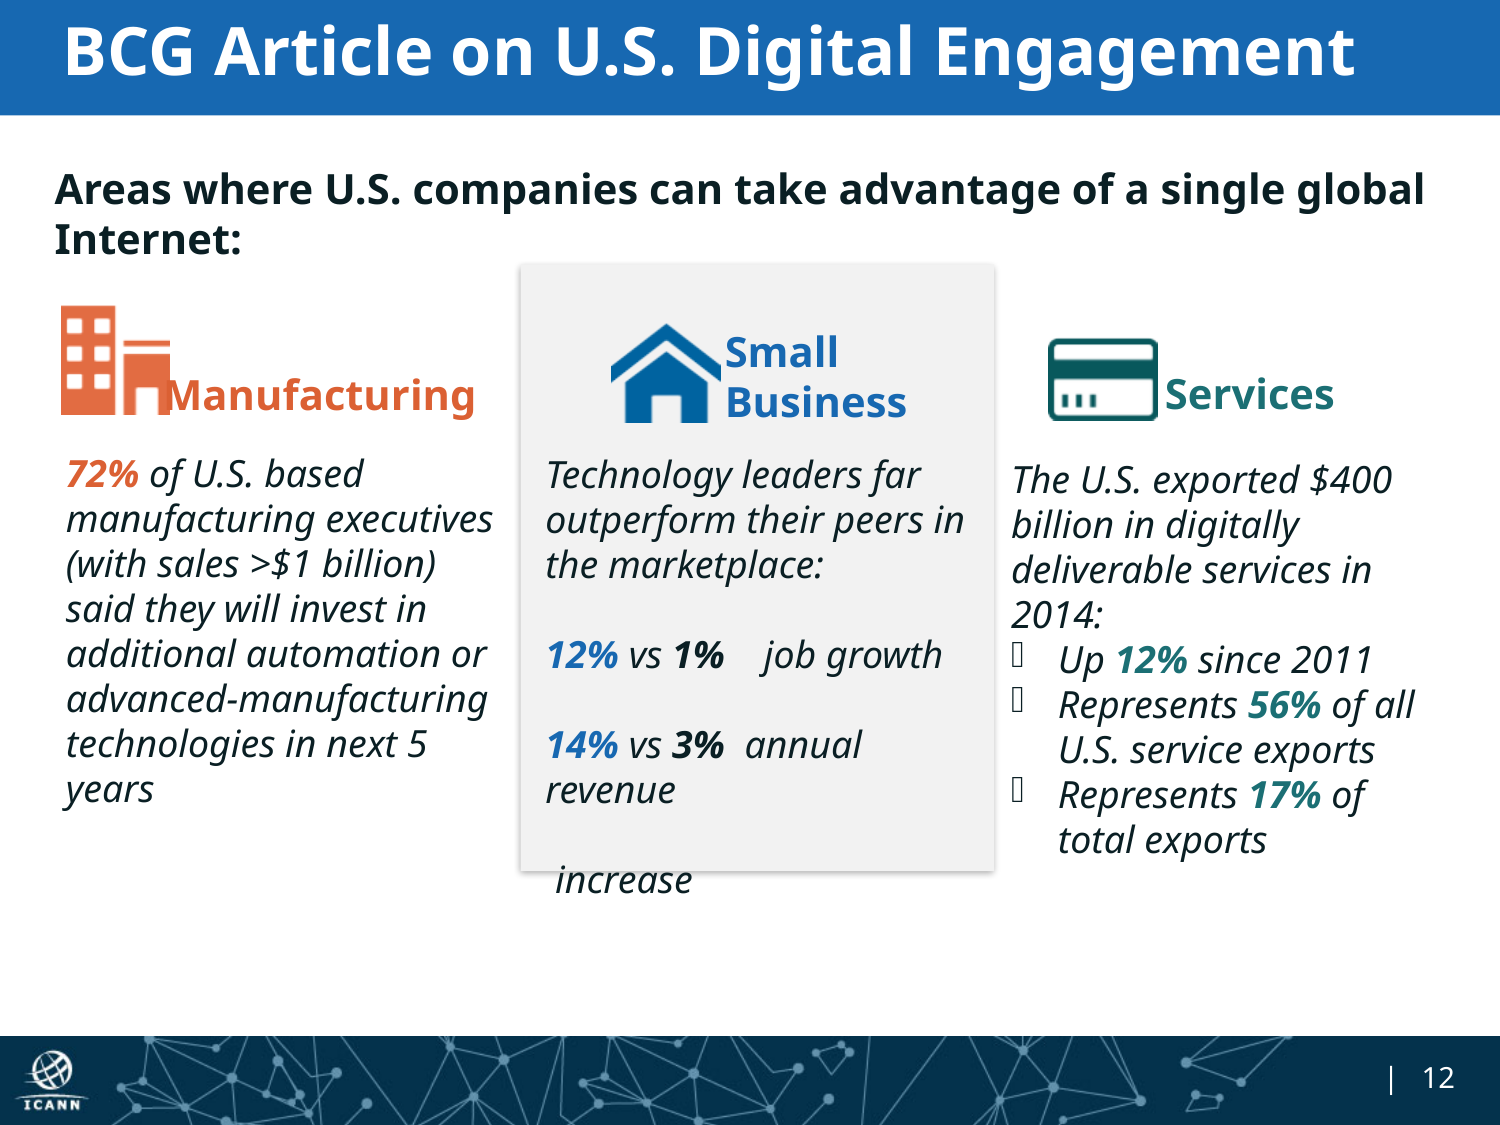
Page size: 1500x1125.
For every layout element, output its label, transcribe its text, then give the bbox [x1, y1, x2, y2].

text_box [520, 271, 995, 872]
text_box Areas where U.S. companies can take advantage of a single global Internet: [39, 155, 1472, 271]
picture [0, 1036, 1500, 1125]
text_box BCG Article on U.S. Digital Engagement [0, 0, 1500, 116]
picture [1048, 337, 1158, 422]
text_box Manufacturing [148, 361, 492, 427]
picture [611, 322, 721, 424]
text_box The U.S. exported $400 billion in digitally deliverable services in 2014: Up 12% since 2011 Represents 56% of all U.S. service exports Represents 17% of total exports [996, 448, 1455, 869]
text_box 72% of U.S. based manufacturing executives (with sales >$1 billion) said they will invest in additional automation or advanced-manufacturing technologies in next 5 years [51, 443, 510, 818]
text_box Technology leaders far outperform their peers in the marketplace: 12% vs 1% job growth 14% vs 3% annual revenue increase [530, 443, 989, 909]
text_box Small Business [710, 318, 923, 433]
picture [61, 303, 171, 415]
text_box Services [1162, 360, 1350, 426]
